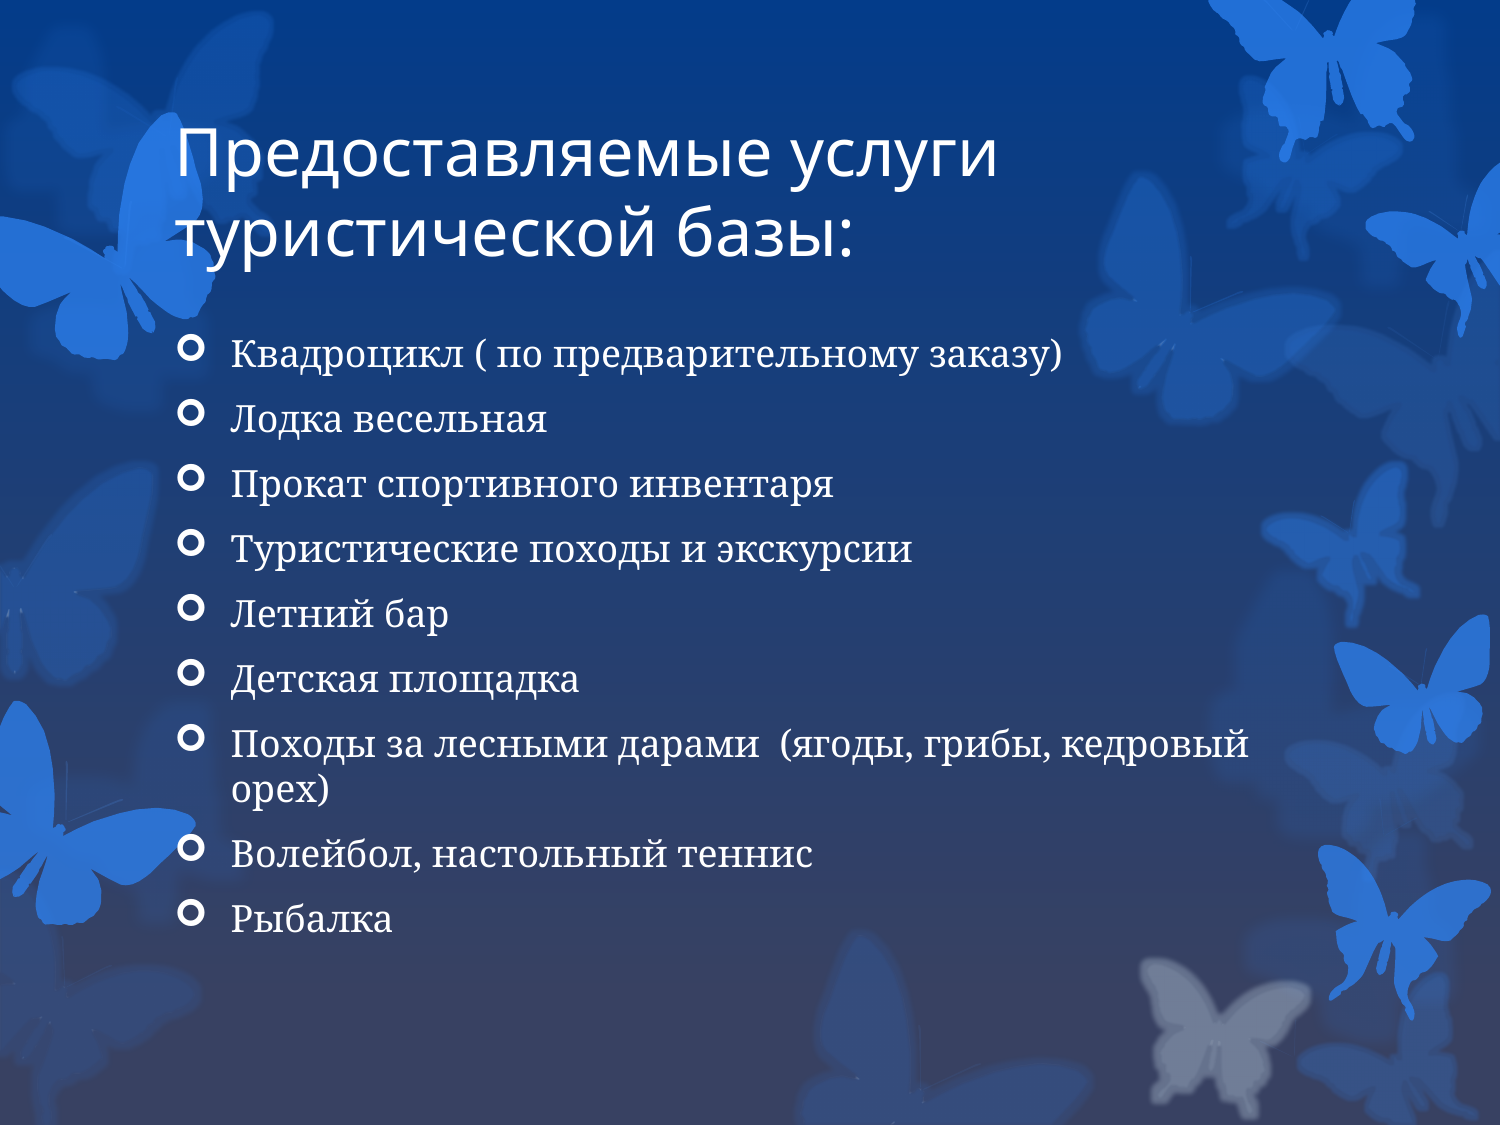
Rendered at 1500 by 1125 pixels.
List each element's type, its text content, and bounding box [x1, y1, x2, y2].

list Квадроцикл ( по предварительному заказу) Лодка весельная Прокат спортивного инвентаря Туристические походы и экскурсии Летний бар Детская площадка Походы за лесными дарами (ягоды, грибы, кедровый орех) Волейбол, настольный теннис Рыбалка [159, 562, 1329, 1125]
title Предоставляемые услуги туристической базы: [159, 113, 1329, 266]
